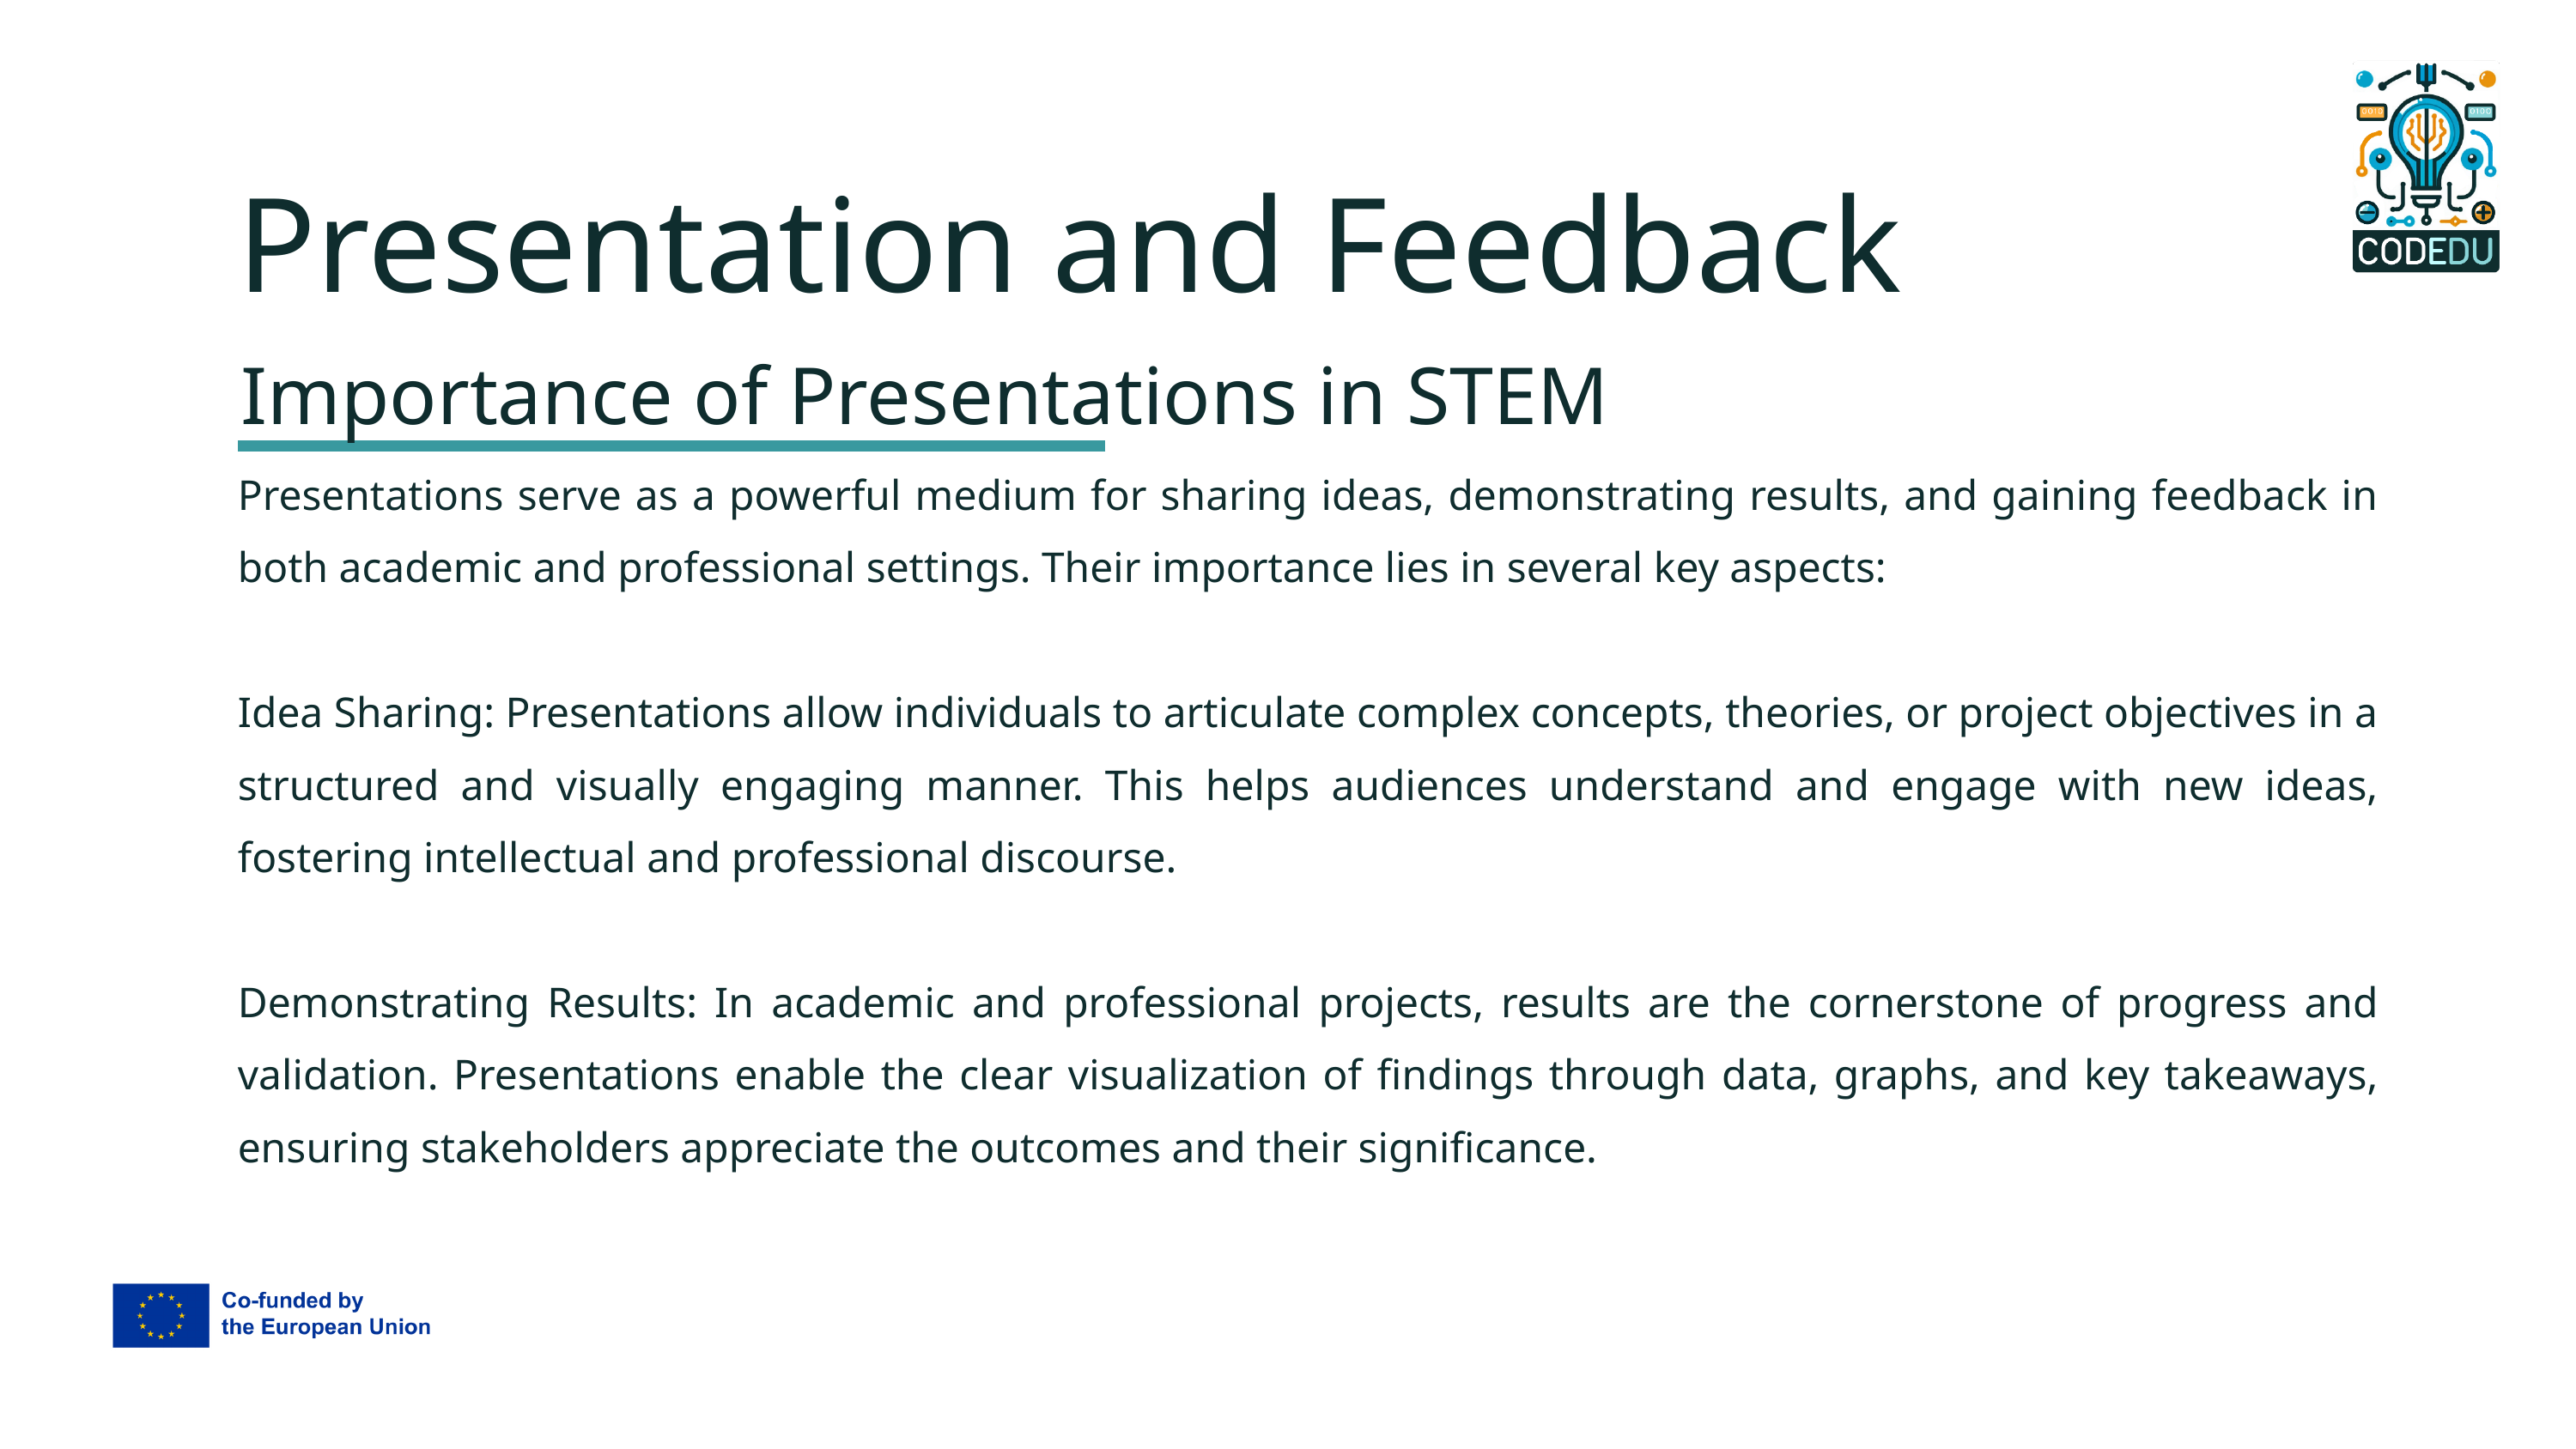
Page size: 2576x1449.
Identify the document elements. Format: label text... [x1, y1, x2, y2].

text_box Importance of Presentations in STEM [240, 318, 2396, 440]
text_box Presentations serve as a powerful medium for sharing ideas, demonstrating results, and gaining feedback in both academic and professional settings. Their importance lies in several key aspects: Idea Sharing: Presentations allow individuals to articulate complex concepts, theories, or project objectives in a structured and visually engaging manner. This helps audiences understand and engage with new ideas, fostering intellectual and professional discourse. Demonstrating Results: In academic and professional projects, results are the cornerstone of progress and validation. Presentations enable the clear visualization of findings through data, graphs, and key takeaways, ensuring stakeholders appreciate the outcomes and their significance. [237, 446, 2382, 1244]
picture [2221, 0, 2576, 395]
text_box Presentation and Feedback [237, 146, 2217, 318]
text_box [107, 1278, 443, 1353]
